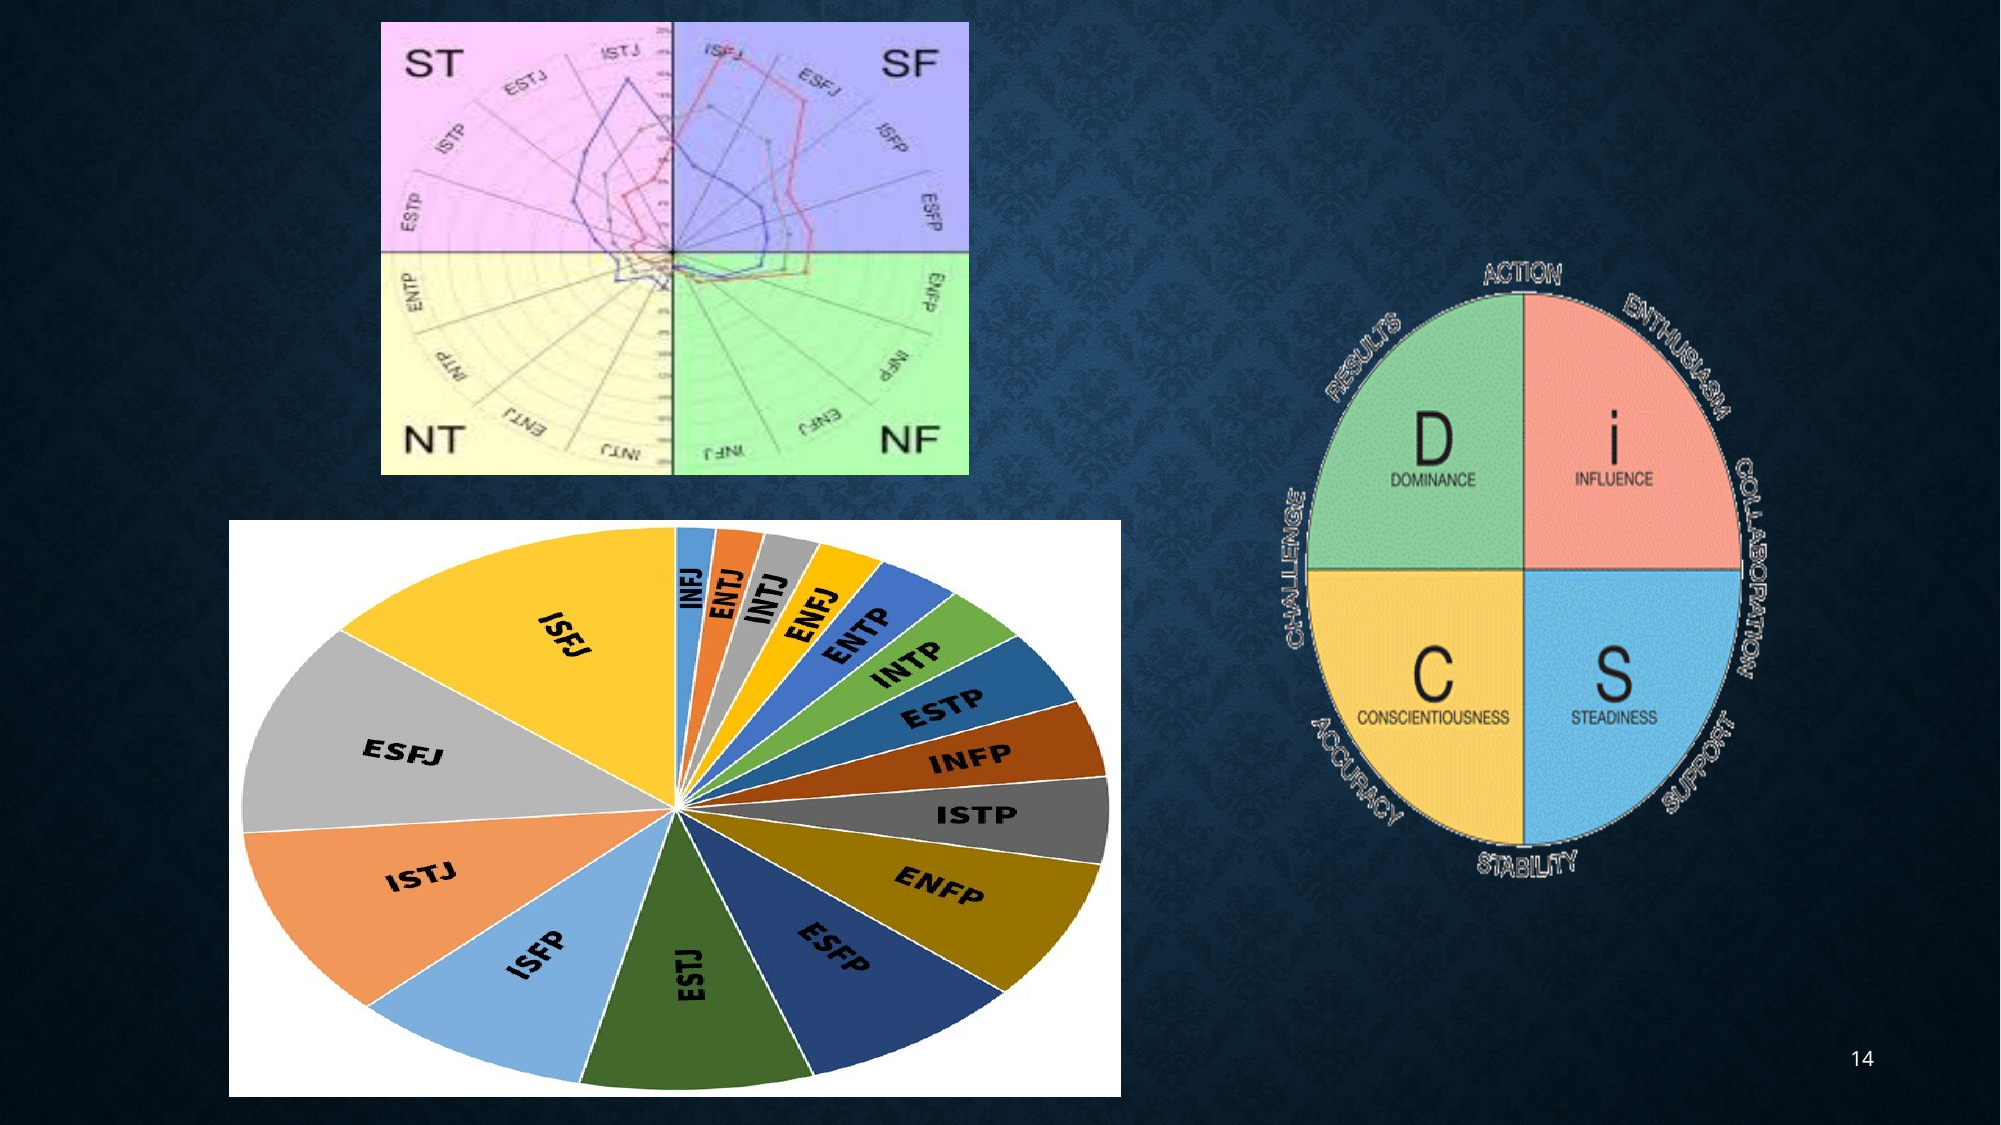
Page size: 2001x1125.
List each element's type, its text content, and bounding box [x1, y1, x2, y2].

picture [381, 22, 969, 476]
slide_number 14 [1472, 1021, 1889, 1097]
picture [1270, 248, 1779, 893]
picture [228, 519, 1121, 1098]
